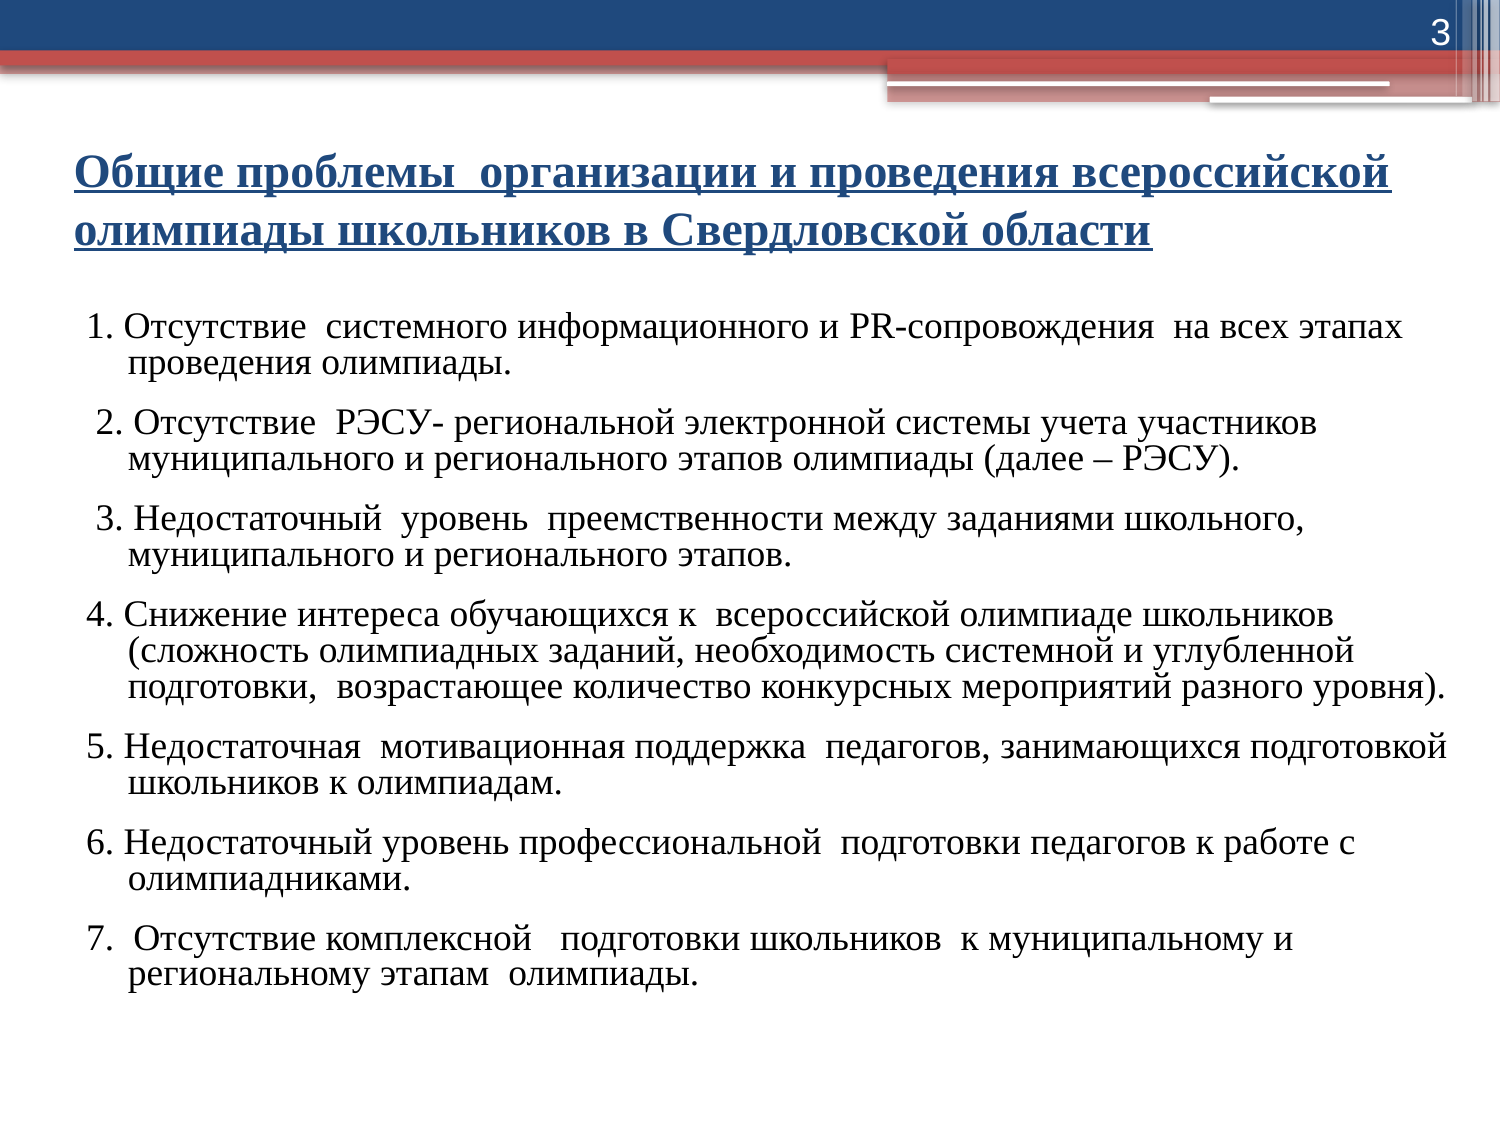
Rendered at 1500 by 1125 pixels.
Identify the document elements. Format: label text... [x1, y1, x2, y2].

slide_number 3 [1340, 0, 1466, 61]
title Общие проблемы организации и проведения всероссийской олимпиады школьников в Свердловской области [58, 105, 1409, 247]
list 1. Отсутствие системного информационного и PR-сопровождения на всех этапах проведения олимпиады. 2. Отсутствие РЭСУ- региональной электронной системы учета участников муниципального и регионального этапов олимпиады (далее – РЭСУ). 3. Недостаточный уровень преемственности между заданиями школьного, муниципального и регионального этапов. 4. Снижение интереса обучающихся к всероссийской олимпиаде школьников (сложность олимпиадных заданий, необходимость системной и углубленной подготовки, возрастающее количество конкурсных мероприятий разного уровня). 5. Недостаточная мотивационная поддержка педагогов, занимающихся подготовкой школьников к олимпиадам. 6. Недостаточный уровень профессиональной подготовки педагогов к работе с олимпиадниками. 7. Отсутствие комплексной подготовки школьников к муниципальному и региональному этапам олимпиады. [52, 302, 1471, 1024]
